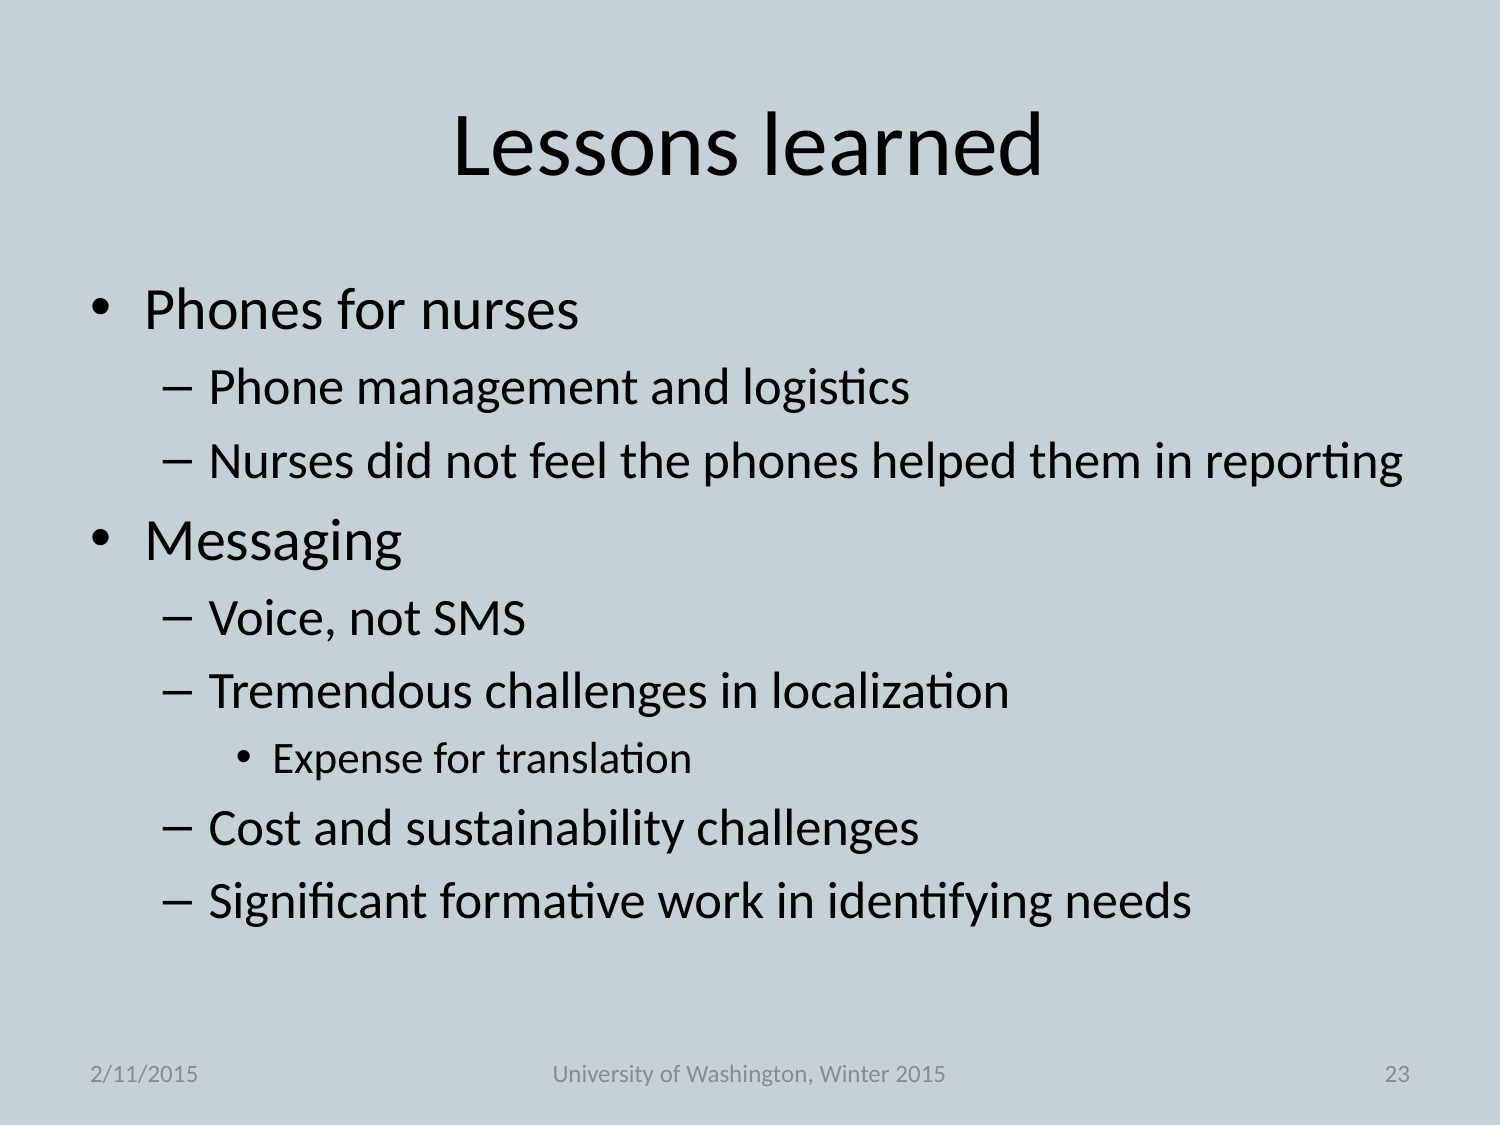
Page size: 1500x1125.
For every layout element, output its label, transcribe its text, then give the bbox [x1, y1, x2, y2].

title Lessons learned [75, 45, 1425, 233]
slide_number 23 [1074, 1042, 1425, 1103]
footer University of Washington, Winter 2015 [512, 1042, 988, 1103]
list Phones for nurses Phone management and logistics Nurses did not feel the phones helped them in reporting Messaging Voice, not SMS Tremendous challenges in localization Expense for translation Cost and sustainability challenges Significant formative work in identifying needs [75, 262, 1425, 1005]
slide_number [75, 1042, 425, 1103]
